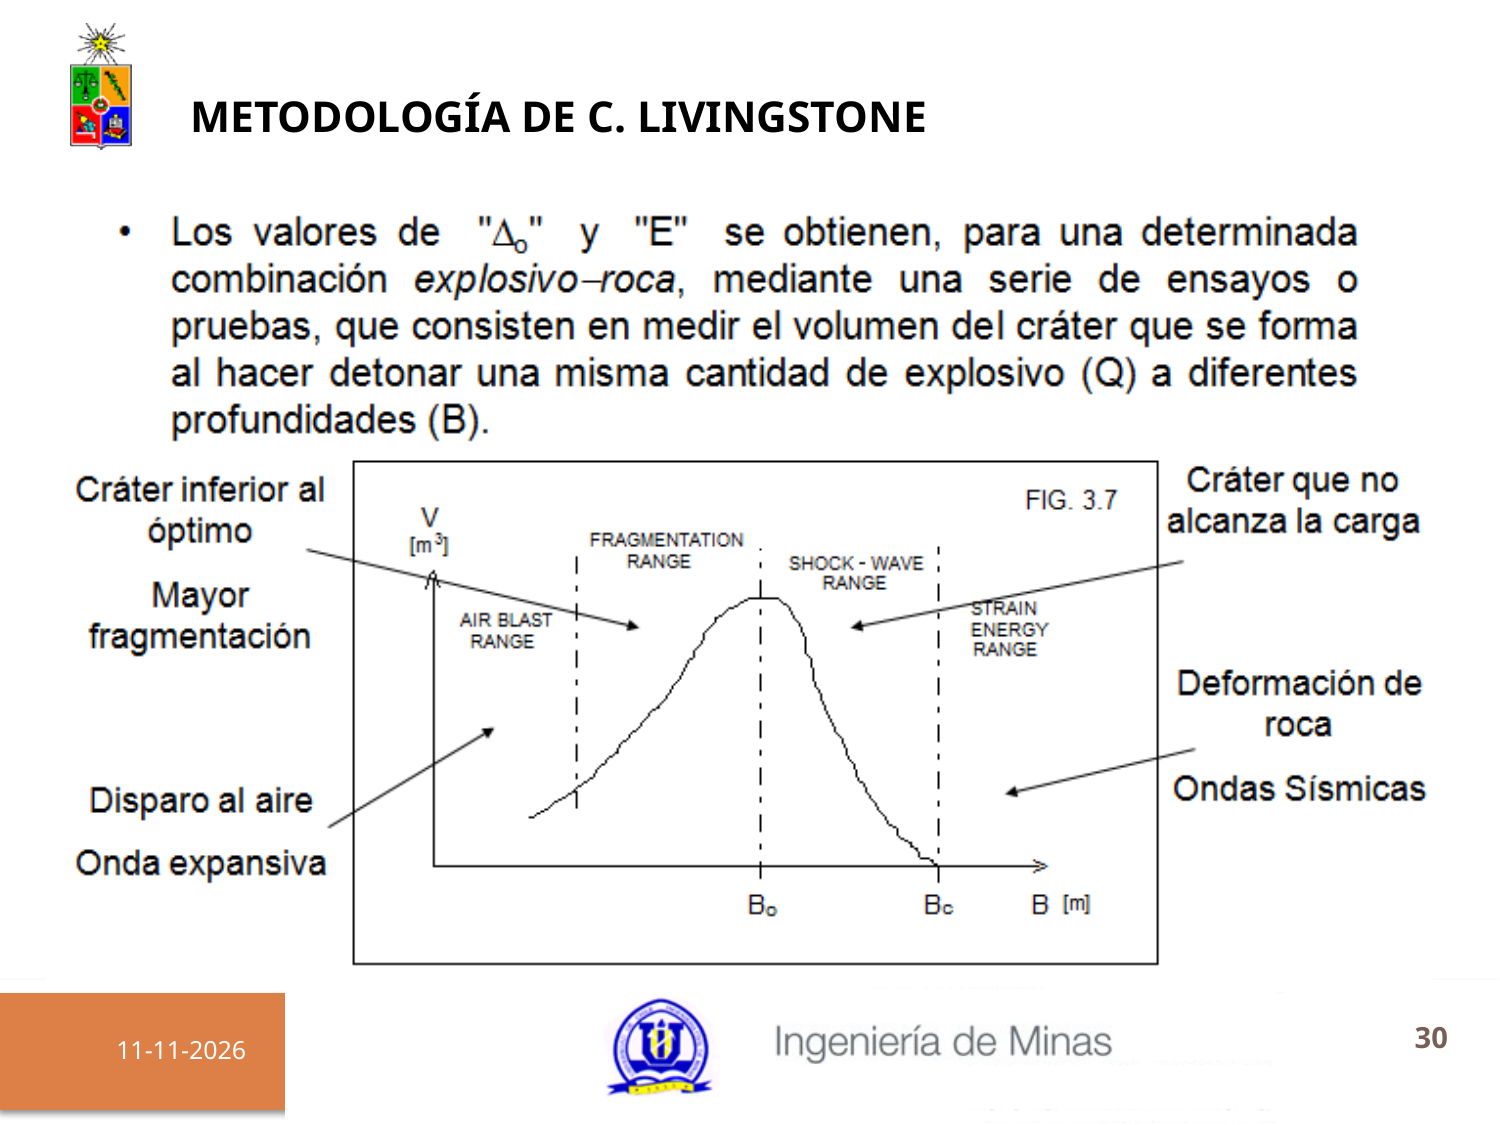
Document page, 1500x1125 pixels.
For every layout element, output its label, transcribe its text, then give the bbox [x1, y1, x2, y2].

picture [46, 198, 1500, 1125]
picture [69, 23, 132, 151]
text_box Metodología de c. livingstone [175, 81, 1266, 148]
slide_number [12, 995, 279, 1108]
